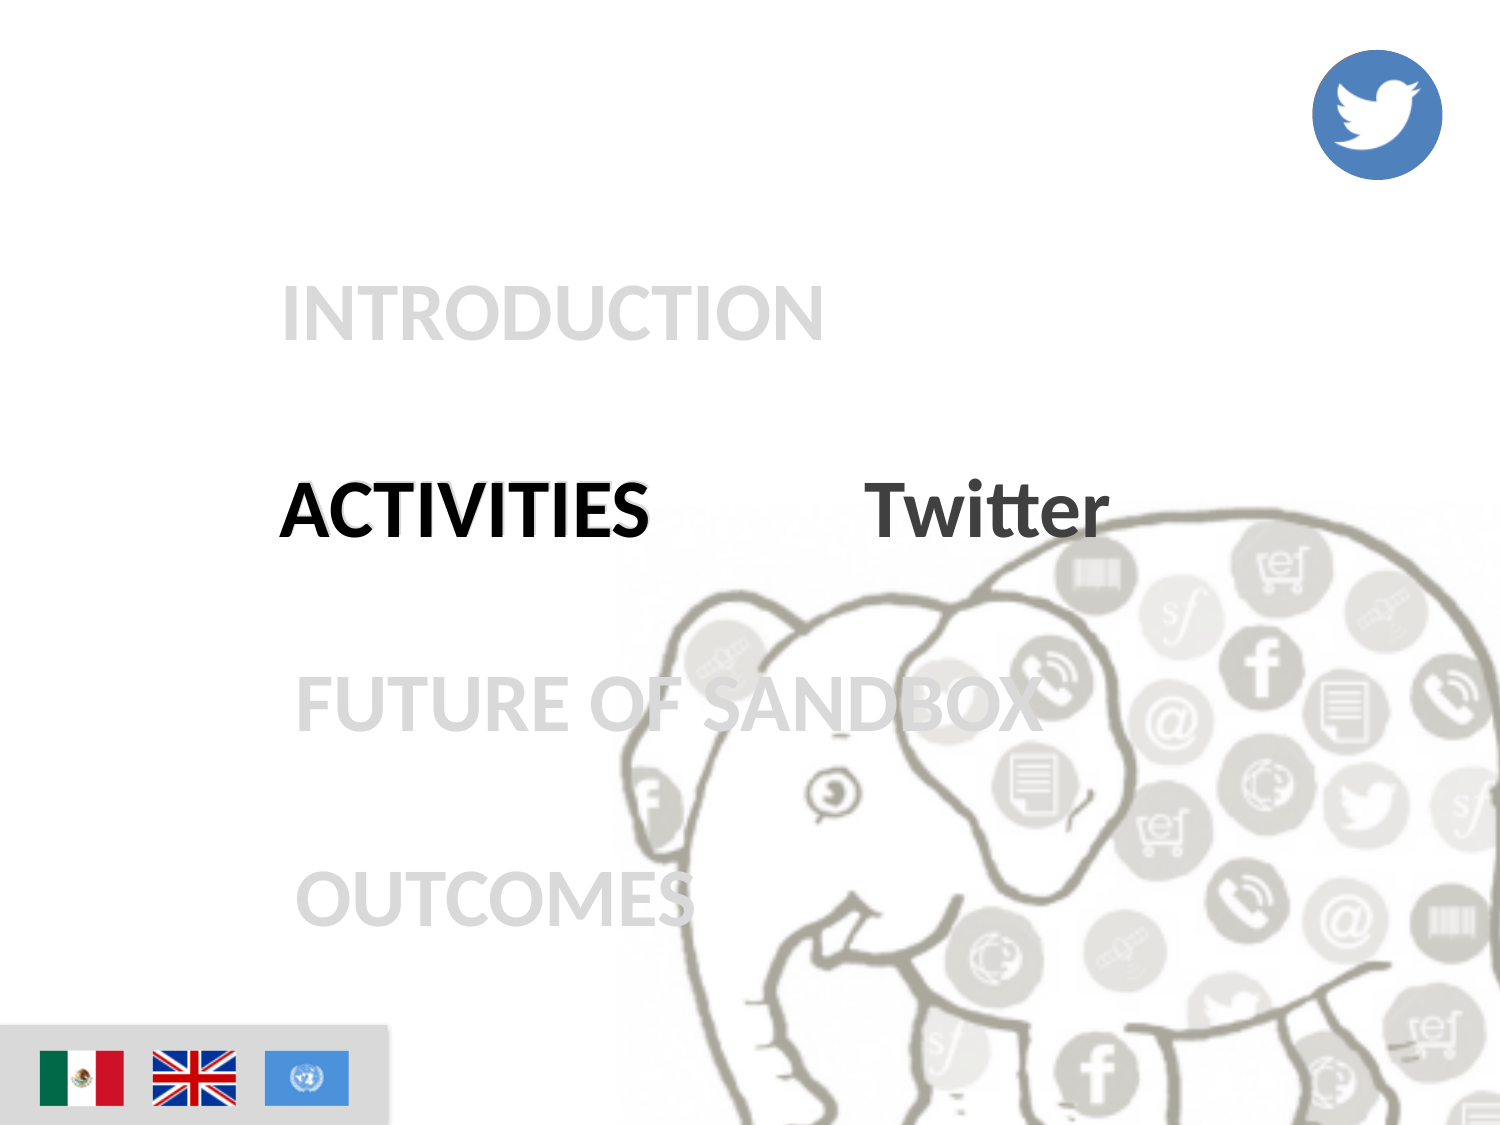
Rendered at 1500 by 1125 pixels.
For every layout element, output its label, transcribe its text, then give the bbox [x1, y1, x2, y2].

text_box ACTIVITIES [265, 435, 913, 569]
text_box [0, 1024, 388, 1125]
picture [262, 1033, 352, 1123]
text_box Twitter [913, 435, 1225, 569]
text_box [1312, 49, 1443, 181]
picture [149, 1033, 239, 1123]
picture [37, 1033, 127, 1123]
